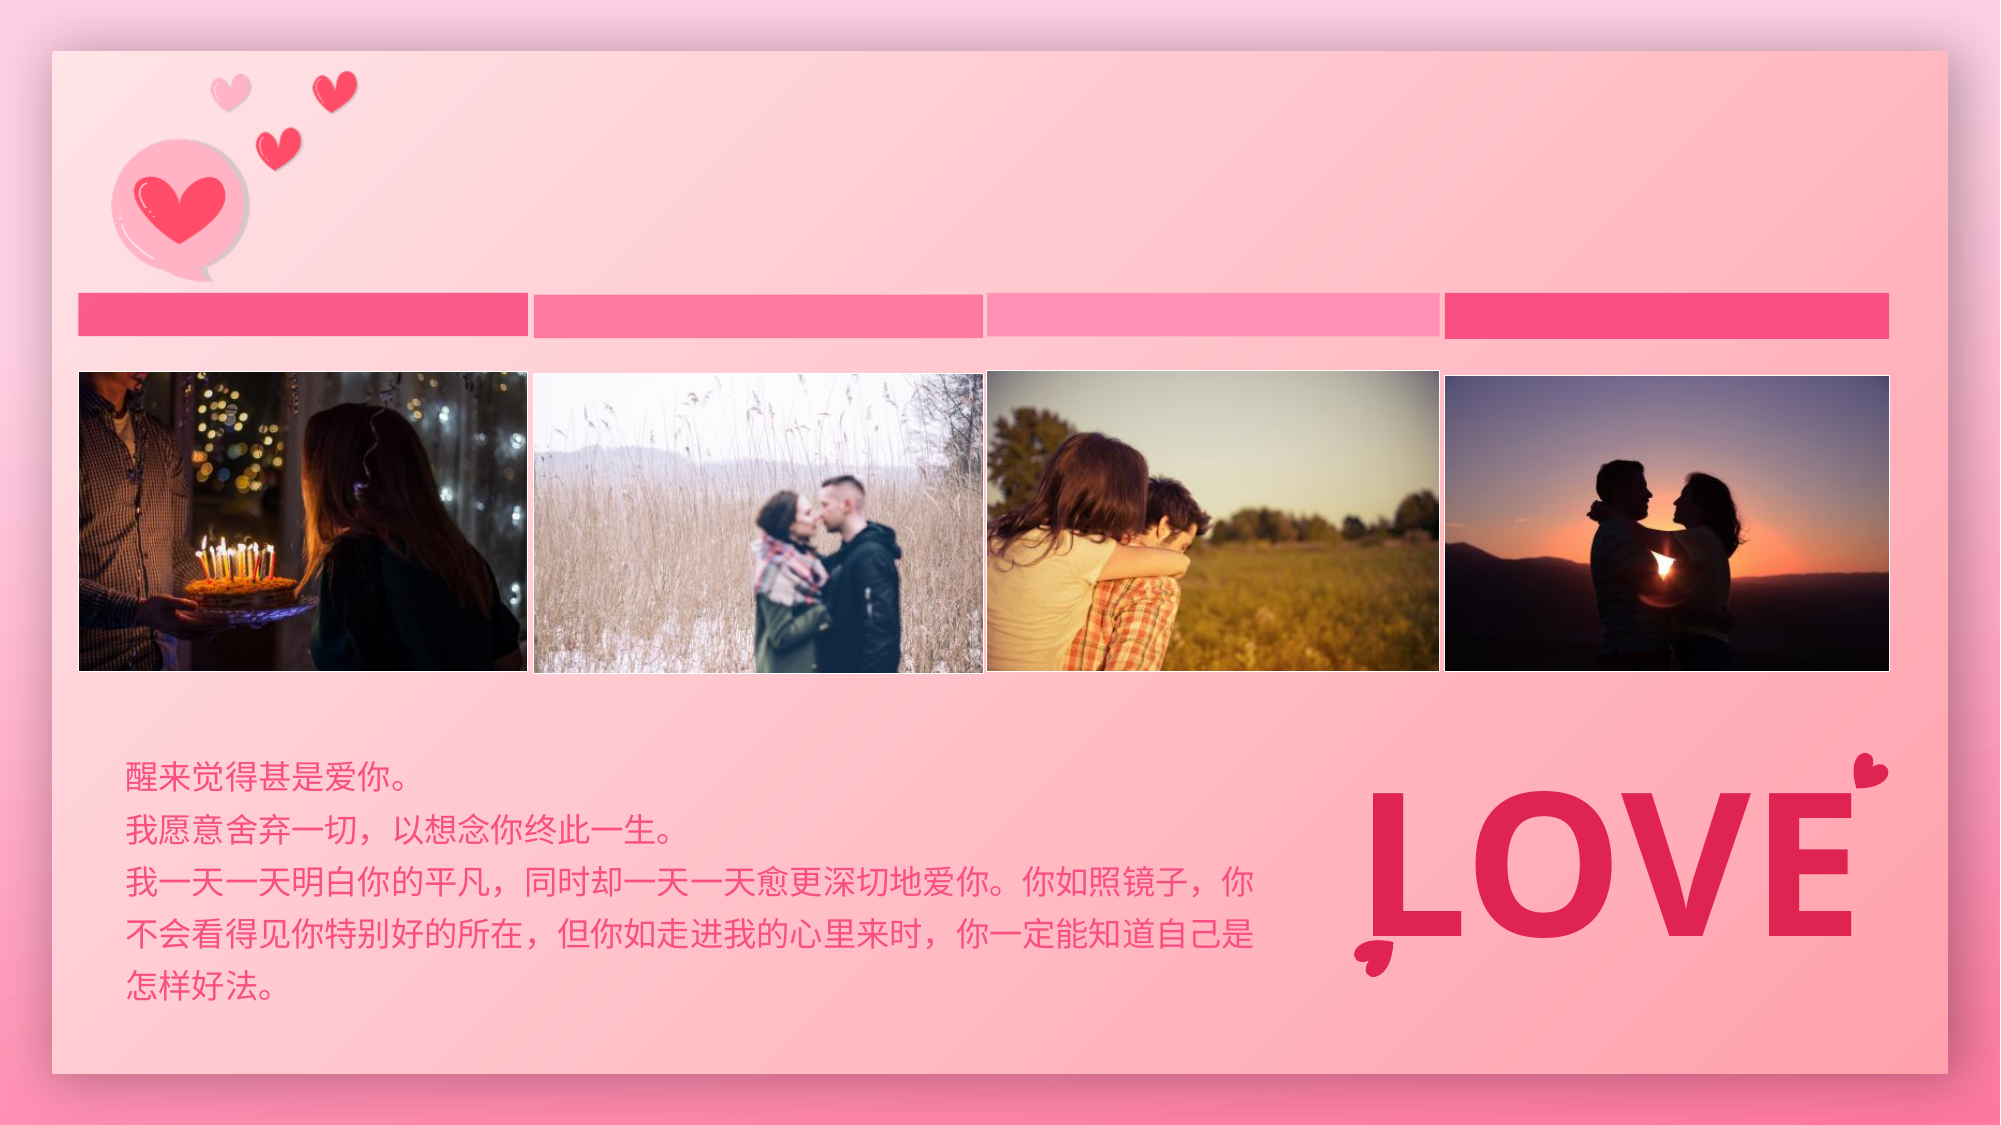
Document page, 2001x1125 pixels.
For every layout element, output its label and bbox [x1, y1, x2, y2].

text_box [1444, 292, 1890, 672]
text_box [533, 294, 984, 674]
picture [0, 0, 2000, 1125]
text_box [986, 292, 1440, 672]
text_box [78, 292, 528, 672]
